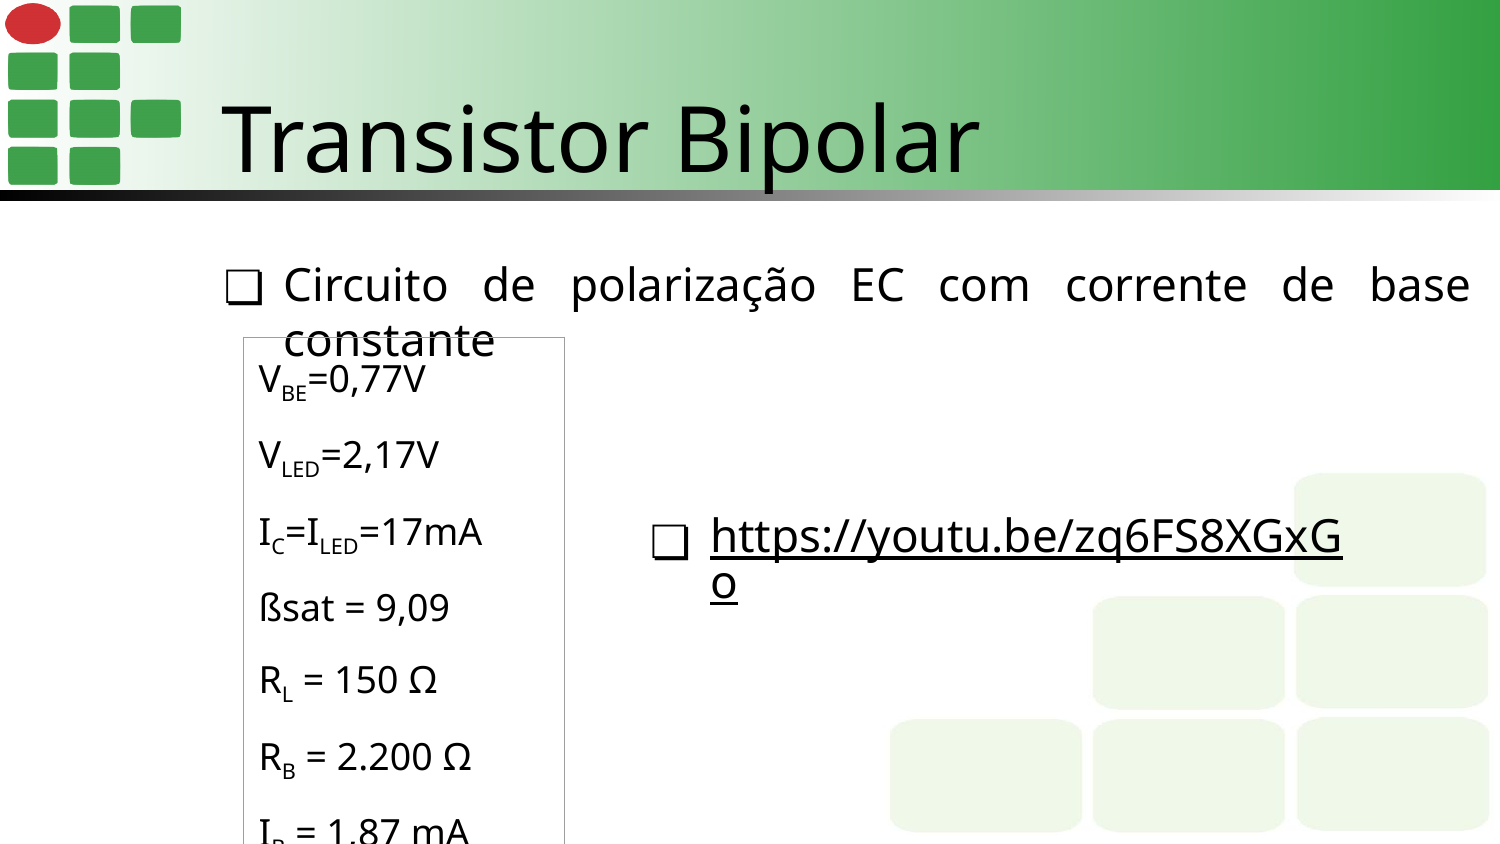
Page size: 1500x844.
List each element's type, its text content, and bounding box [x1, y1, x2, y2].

picture [5, 3, 181, 185]
text_box https://youtu.be/zq6FS8XGxGo [620, 499, 1377, 575]
table_header VBE=0,77V VLED=2,17V IC=ILED=17mA ßsat = 9,09 RL = 150 Ω RB = 2.200 Ω IB = 1,87 mA [244, 338, 564, 844]
text_box Transistor Bipolar [206, 26, 1468, 207]
picture [803, 441, 1495, 835]
text_box Circuito de polarização EC com corrente de base constante [193, 248, 1488, 324]
